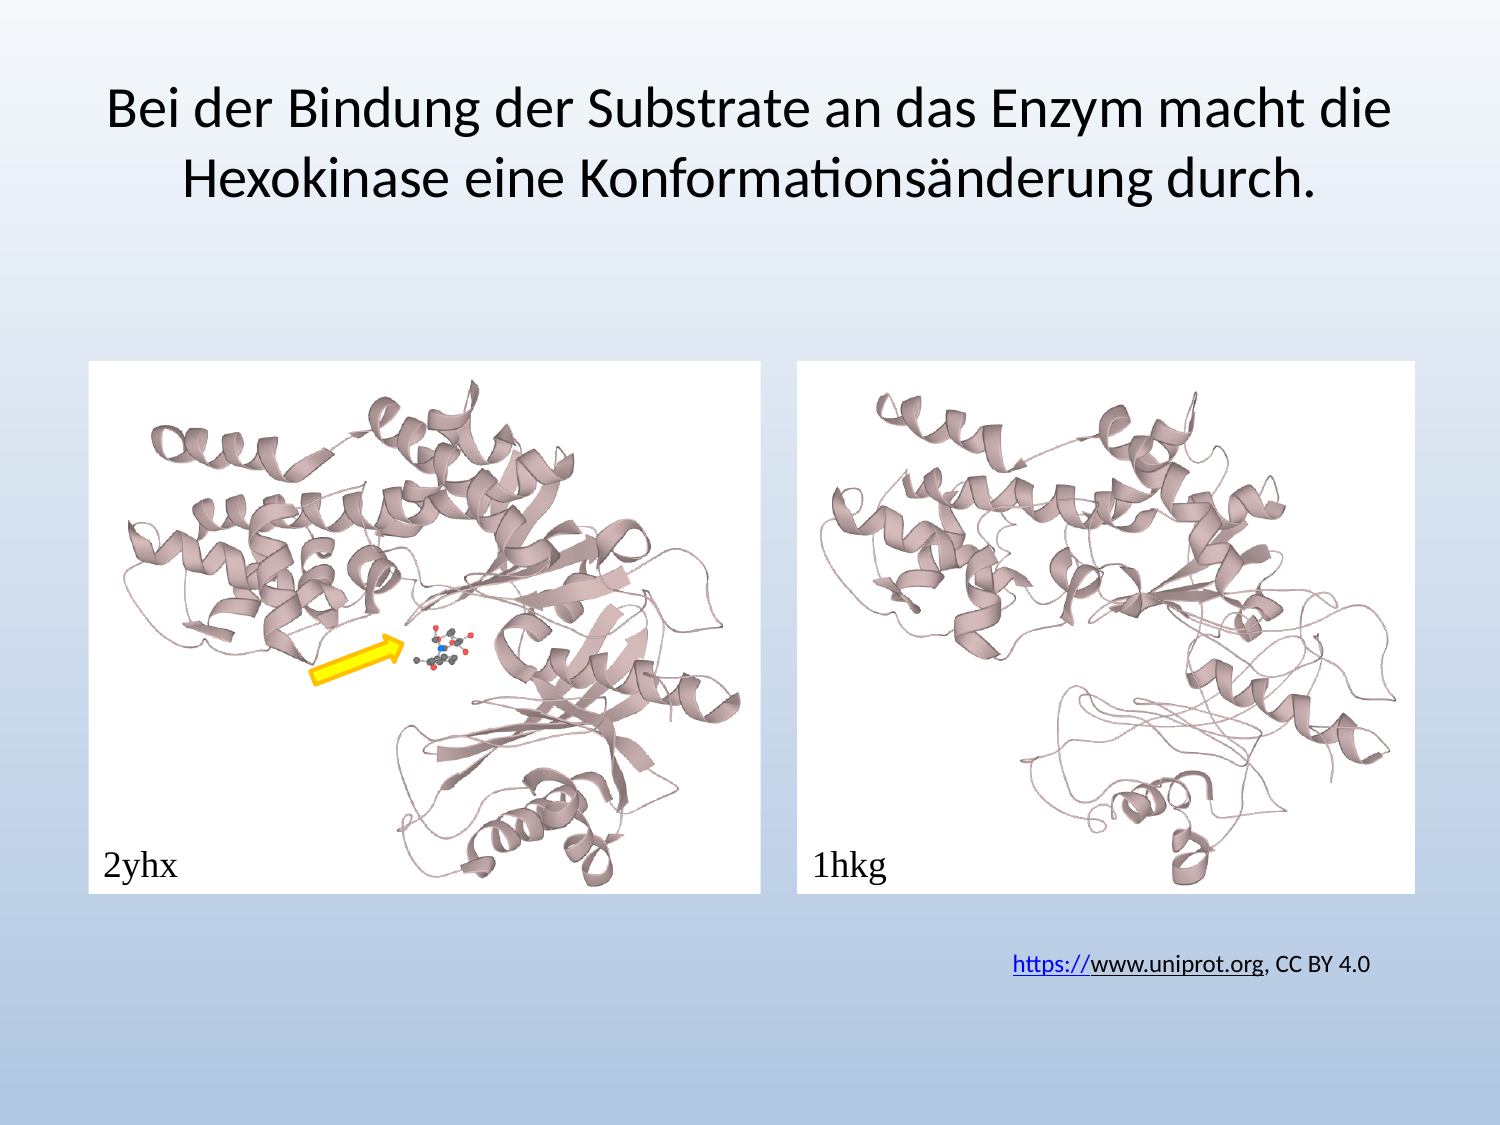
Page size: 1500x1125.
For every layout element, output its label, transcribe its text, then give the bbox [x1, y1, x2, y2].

title Bei der Bindung der Substrate an das Enzym macht die Hexokinase eine Konformationsänderung durch. [75, 45, 1425, 233]
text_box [88, 361, 761, 894]
text_box https://www.uniprot.org, CC BY 4.0 [998, 940, 1388, 986]
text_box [796, 361, 1416, 894]
